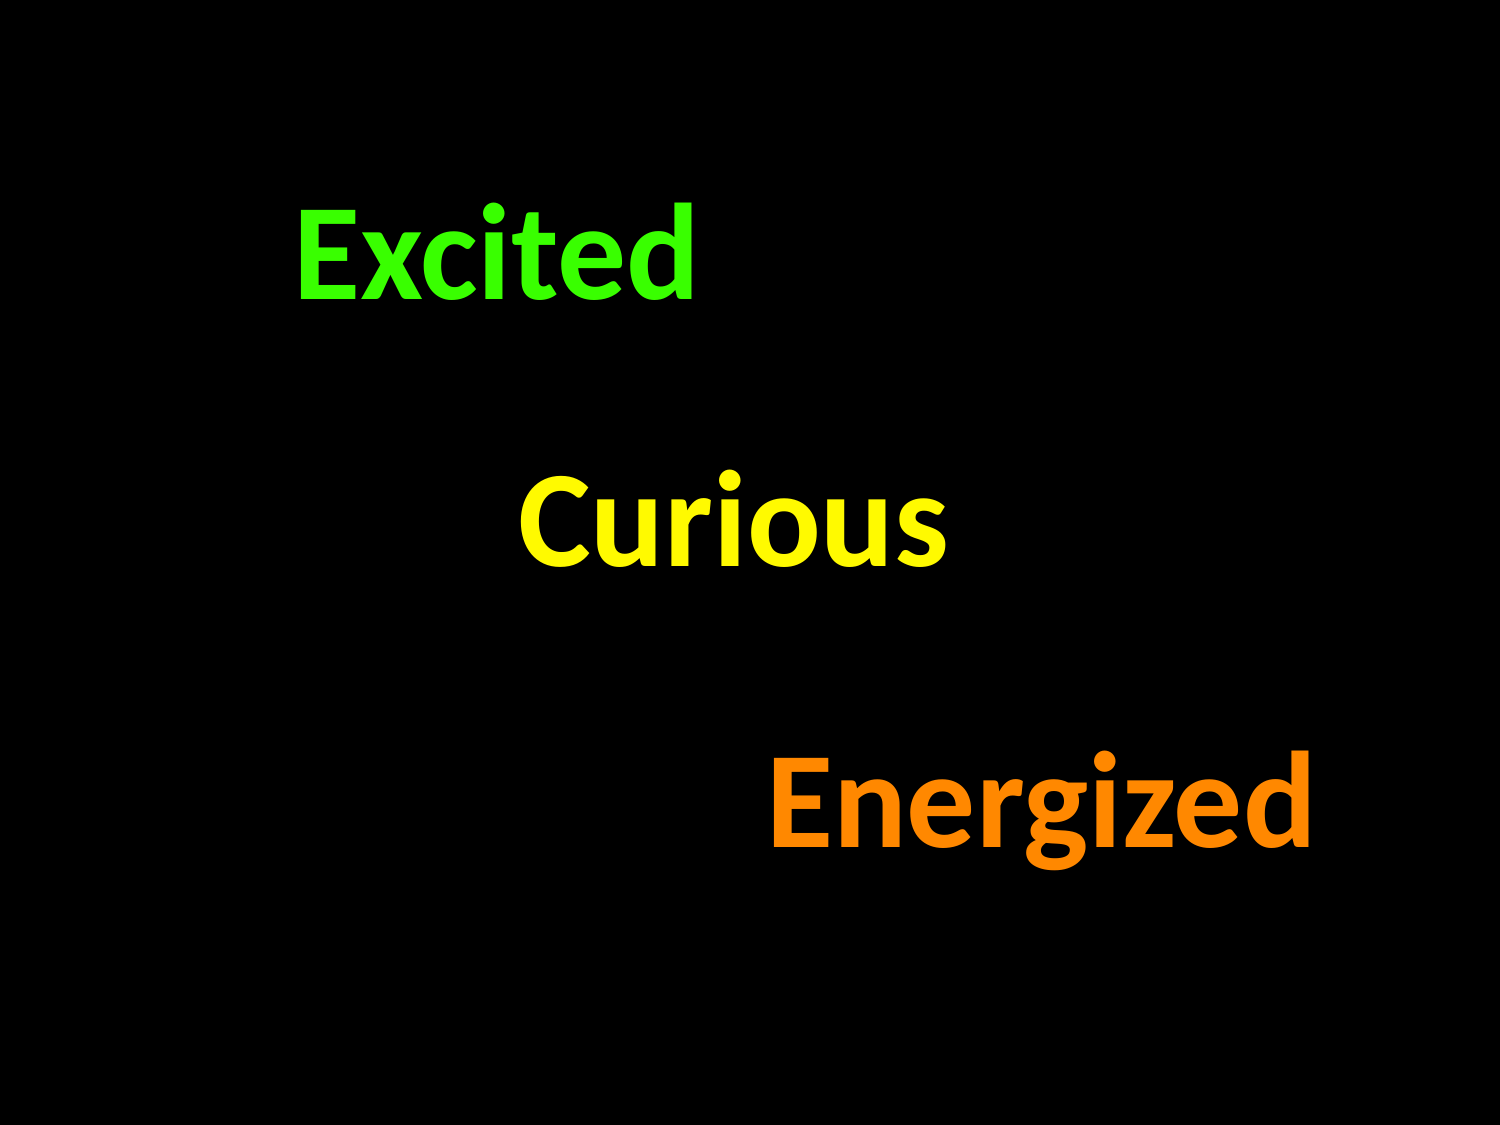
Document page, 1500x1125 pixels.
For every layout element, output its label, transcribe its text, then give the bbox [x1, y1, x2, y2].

text_box Excited [278, 154, 944, 335]
text_box Energized [751, 702, 1500, 882]
text_box Curious [503, 422, 1150, 602]
